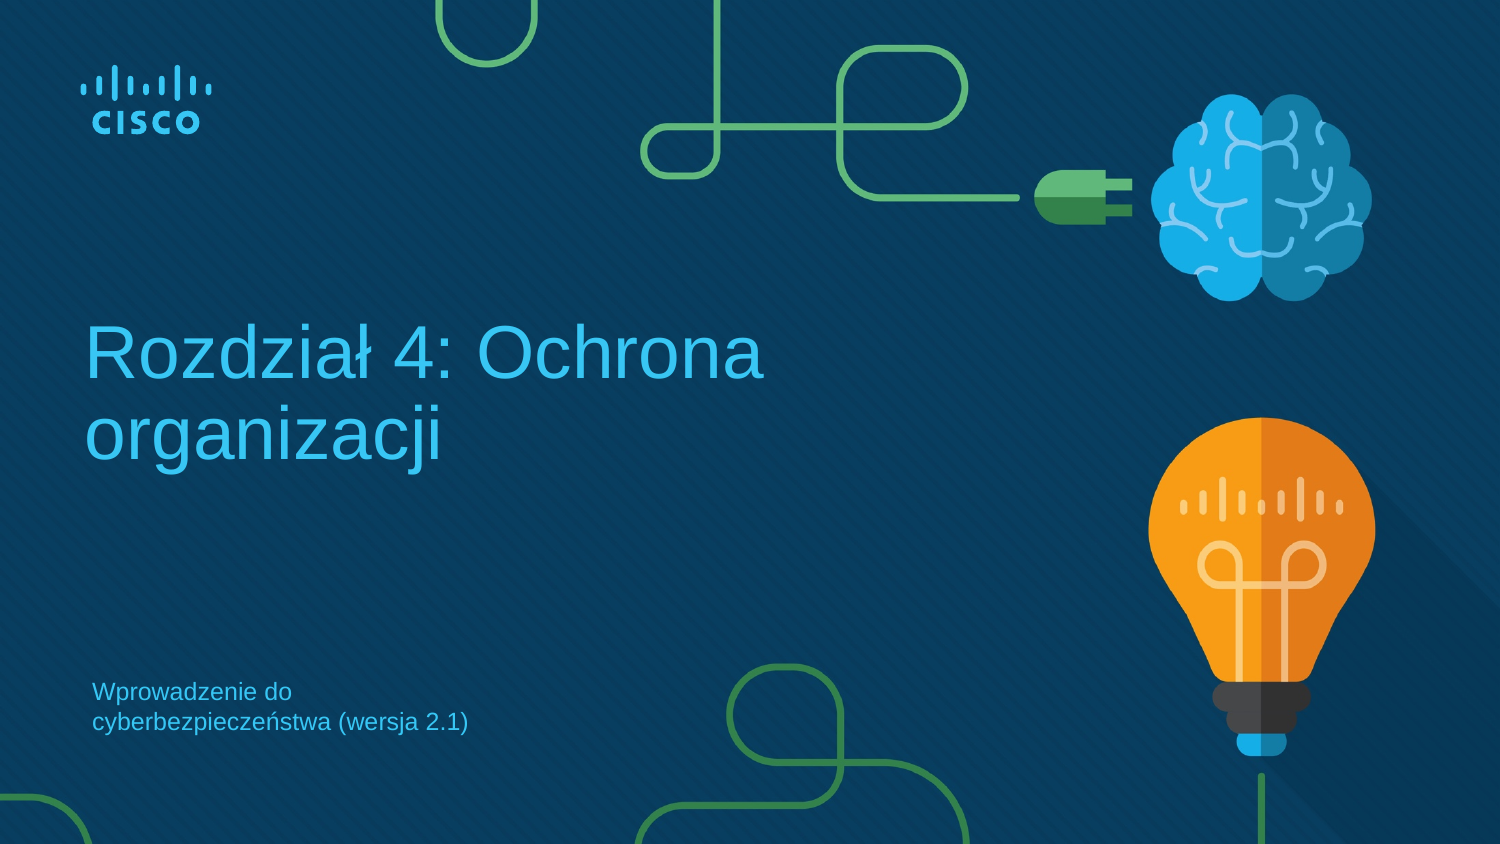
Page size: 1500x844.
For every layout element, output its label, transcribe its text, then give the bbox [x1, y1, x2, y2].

title Rozdział 4: Ochrona organizacji [69, 377, 1047, 484]
picture [0, 0, 1500, 844]
subtitle Wprowadzenie do cyberbezpieczeństwa (wersja 2.1) [77, 624, 499, 773]
